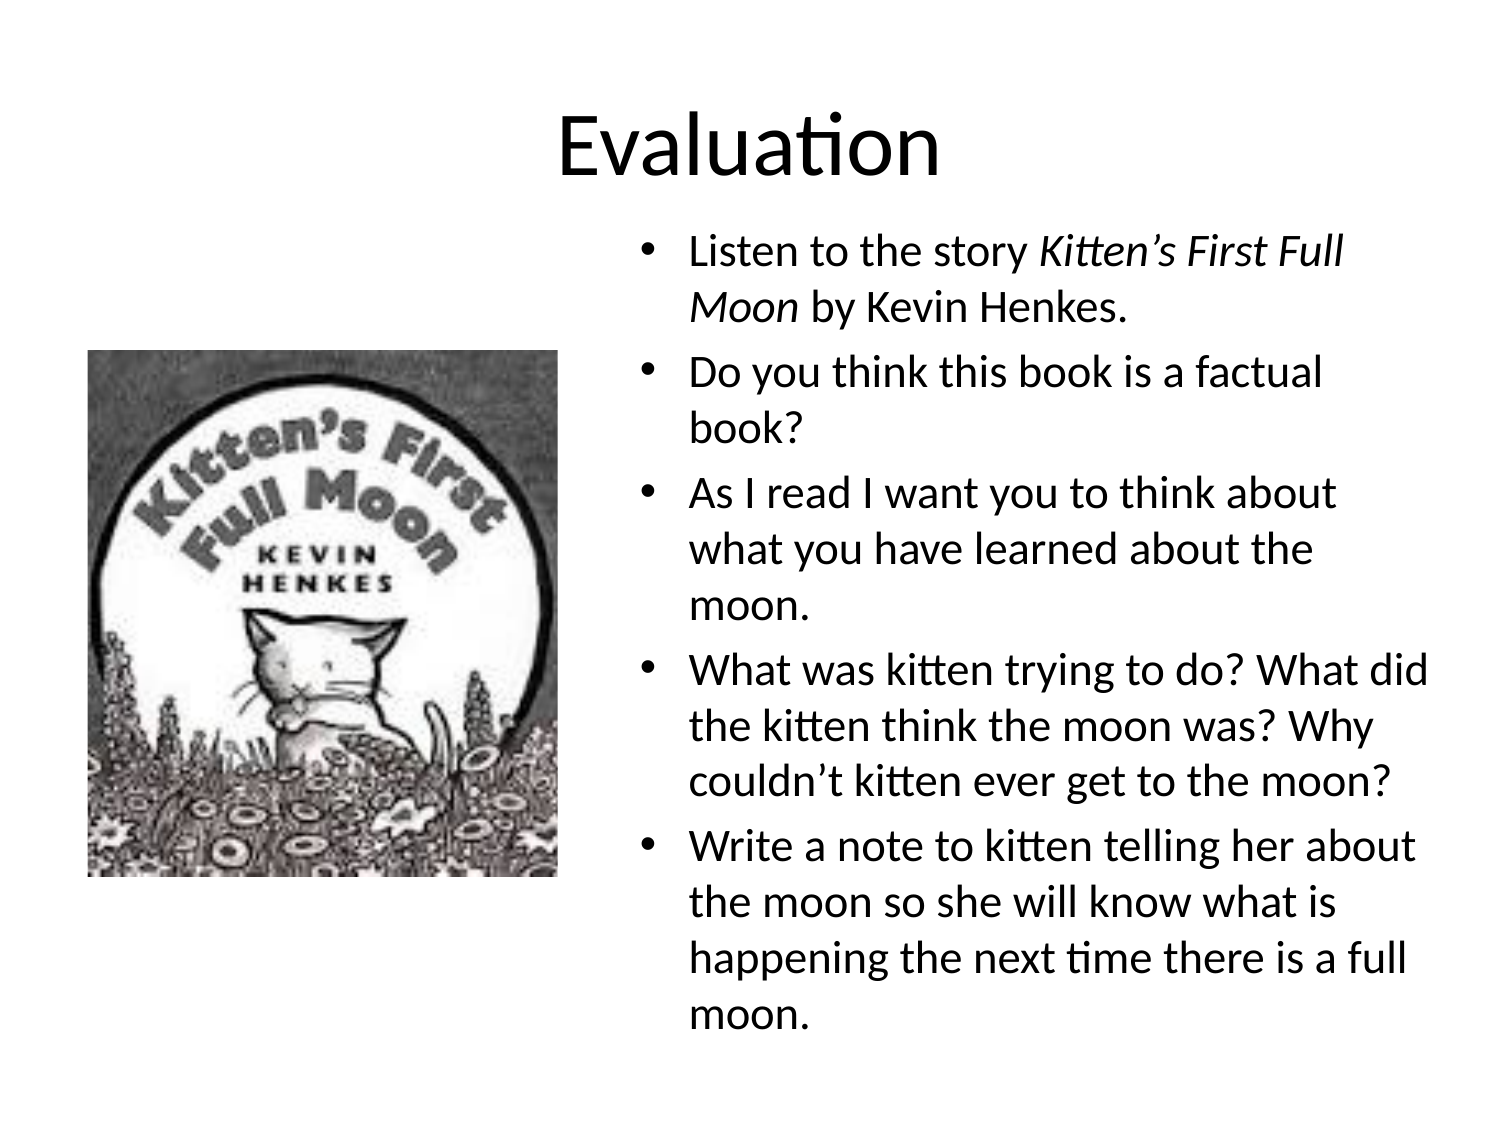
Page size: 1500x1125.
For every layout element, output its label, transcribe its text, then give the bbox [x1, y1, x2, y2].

title Evaluation [75, 45, 1425, 233]
list Listen to the story Kitten’s First Full Moon by Kevin Henkes. Do you think this book is a factual book? As I read I want you to think about what you have learned about the moon. What was kitten trying to do? What did the kitten think the moon was? Why couldn’t kitten ever get to the moon? Write a note to kitten telling her about the moon so she will know what is happening the next time there is a full moon. [624, 212, 1450, 1063]
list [87, 349, 558, 878]
